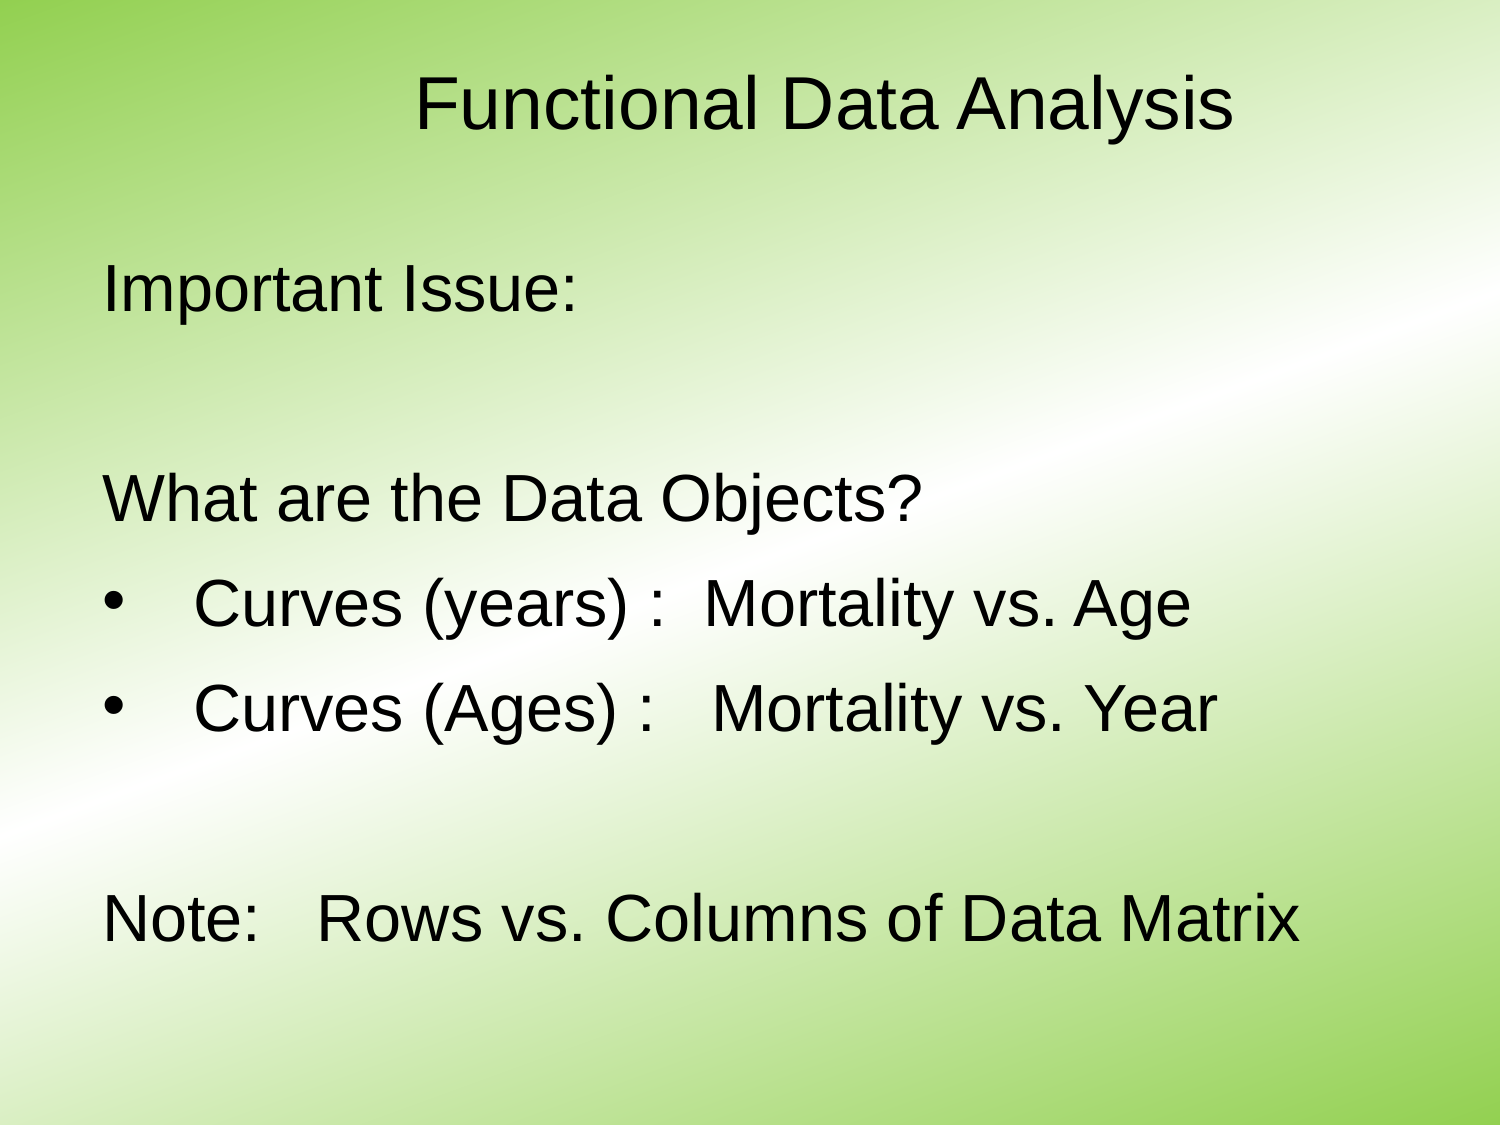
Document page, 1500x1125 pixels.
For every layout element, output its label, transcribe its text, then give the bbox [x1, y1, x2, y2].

title Functional Data Analysis [187, 37, 1463, 163]
text_box Important Issue: What are the Data Objects? Curves (years) : Mortality vs. Age Curves (Ages) : Mortality vs. Year Note: Rows vs. Columns of Data Matrix [87, 237, 1425, 962]
